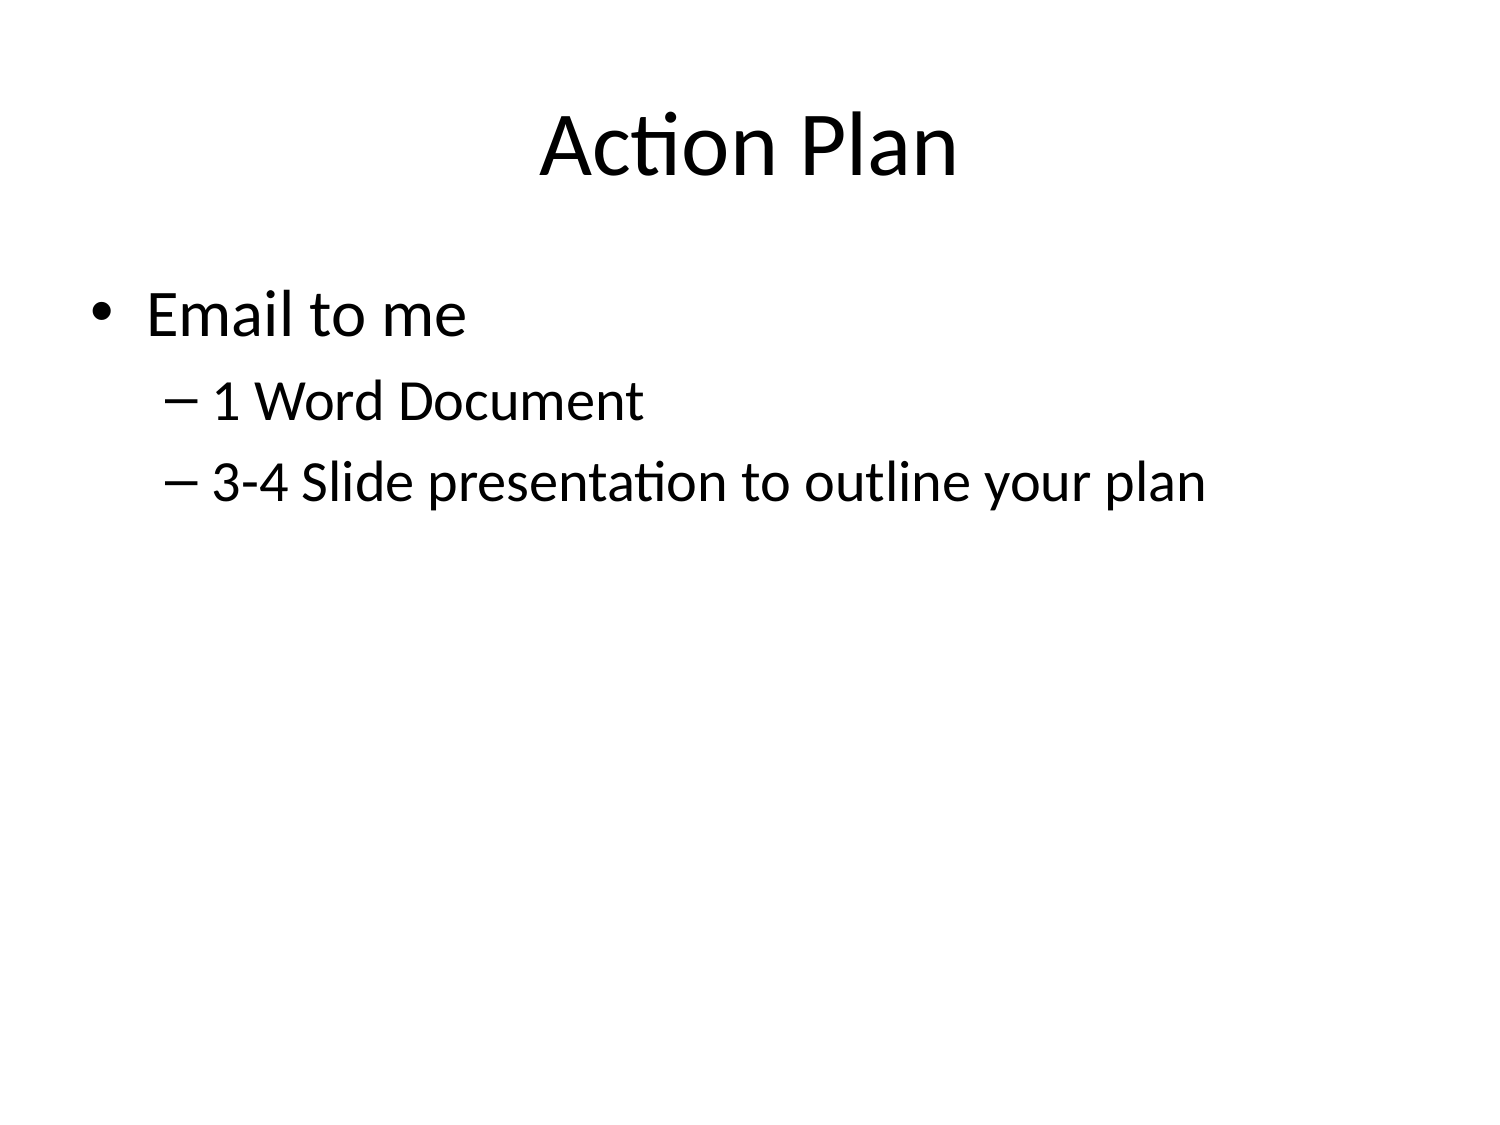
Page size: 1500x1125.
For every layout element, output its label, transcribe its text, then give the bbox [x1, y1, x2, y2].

list Email to me 1 Word Document 3-4 Slide presentation to outline your plan [75, 262, 1425, 1005]
title Action Plan [75, 45, 1425, 233]
